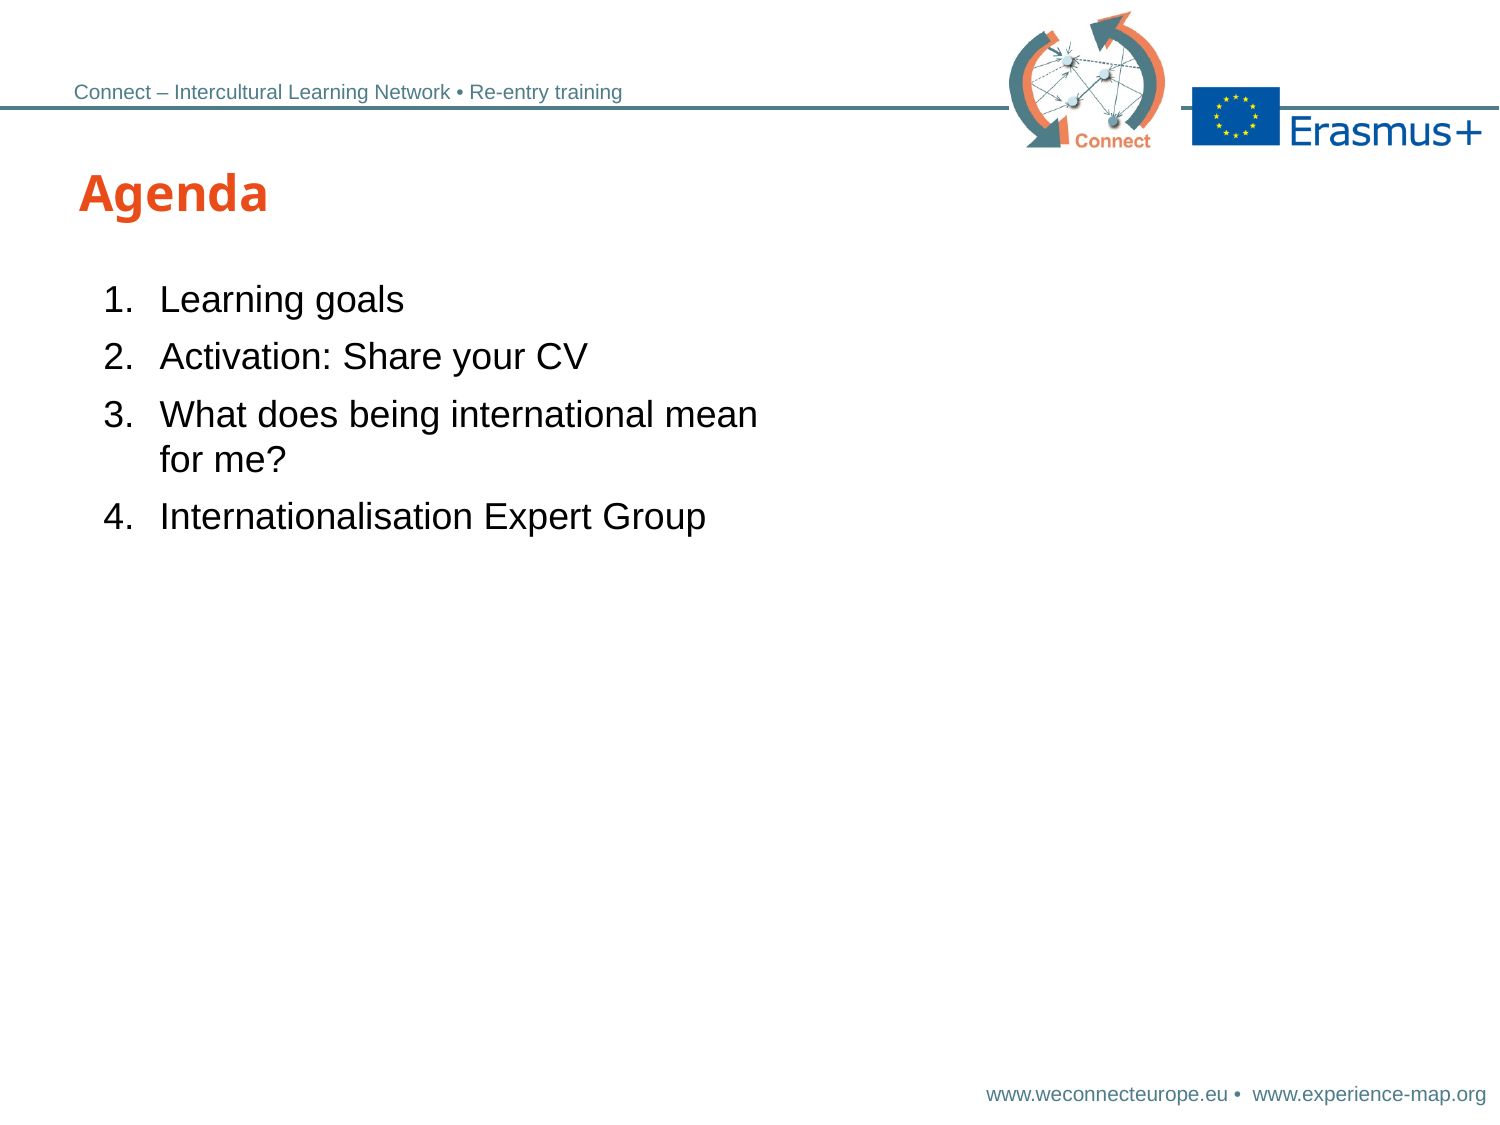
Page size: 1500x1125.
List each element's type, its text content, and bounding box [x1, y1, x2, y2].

text_box Agenda [64, 153, 550, 229]
text_box Learning goals Activation: Share your CV What does being international mean for me? Internationalisation Expert Group [88, 267, 821, 545]
picture [1009, 11, 1498, 162]
